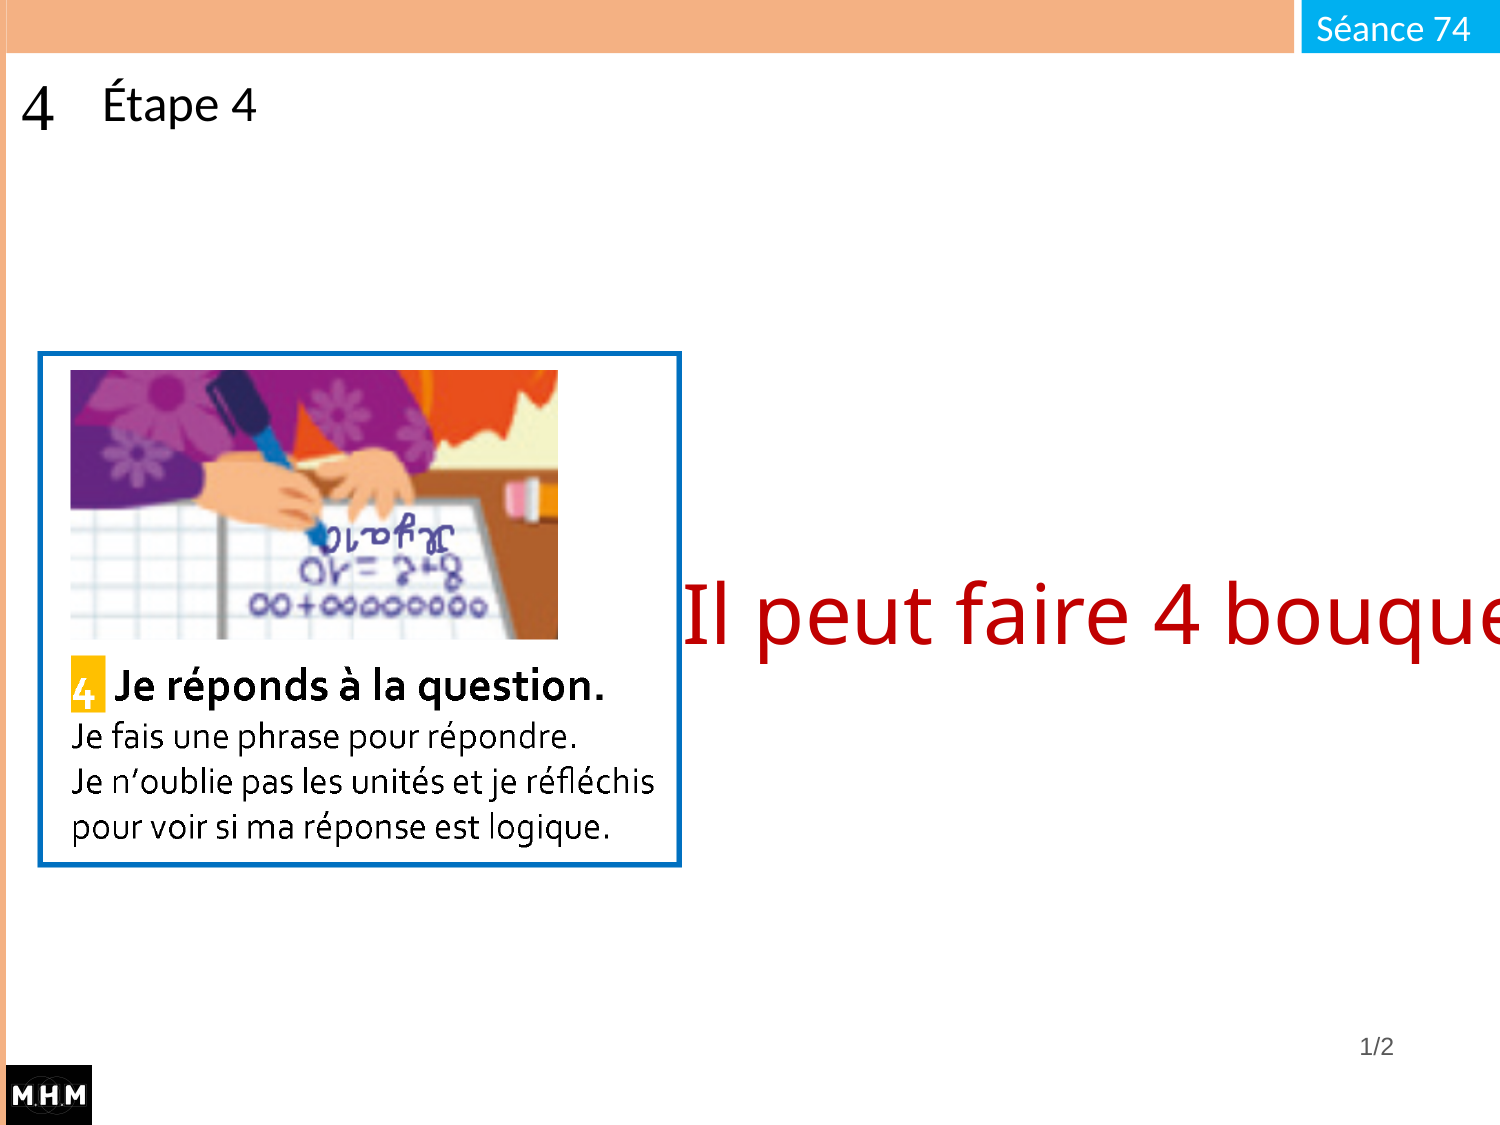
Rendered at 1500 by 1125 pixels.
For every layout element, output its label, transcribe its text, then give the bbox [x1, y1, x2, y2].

text_box Il peut faire 4 bouquets. [684, 554, 1500, 669]
picture [34, 350, 684, 869]
title Étape 4 [87, 32, 1382, 140]
picture [6, 1065, 92, 1125]
text_box 1/2 [1339, 1022, 1414, 1068]
